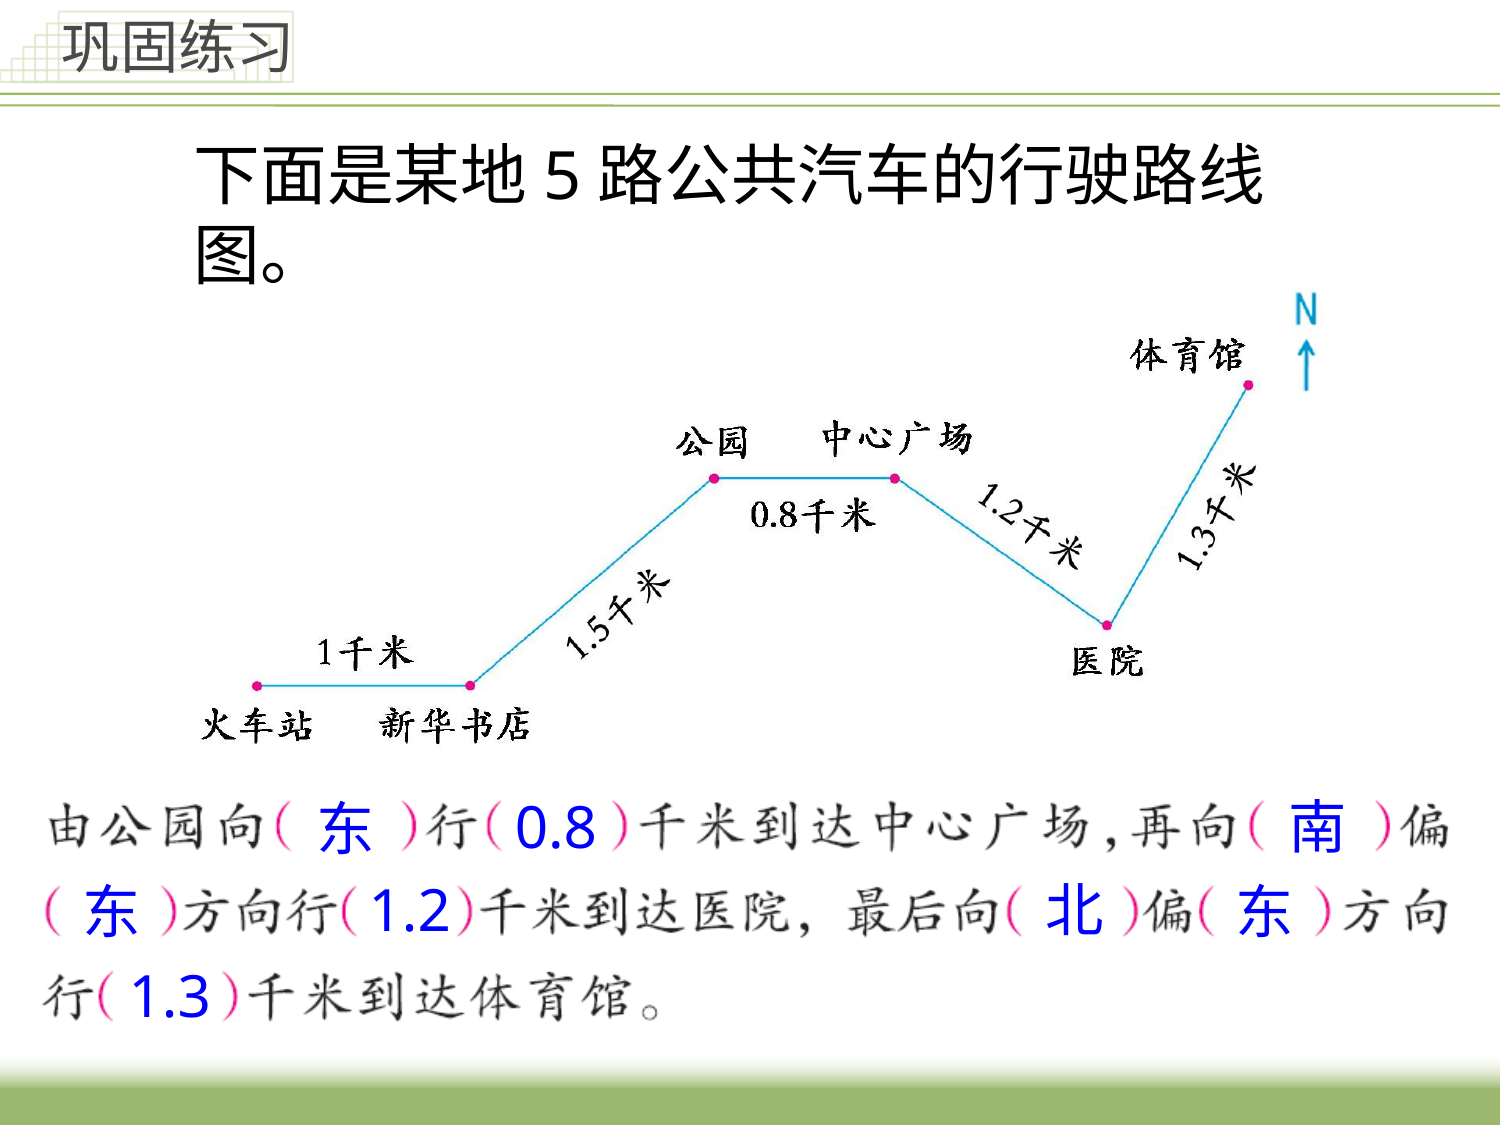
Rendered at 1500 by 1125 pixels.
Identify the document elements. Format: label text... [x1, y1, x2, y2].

picture [162, 281, 1334, 754]
list 巩固练习 [46, 0, 801, 98]
picture [27, 784, 1473, 1046]
text_box 下面是某地5路公共汽车的行驶路线图。 [178, 118, 1391, 307]
